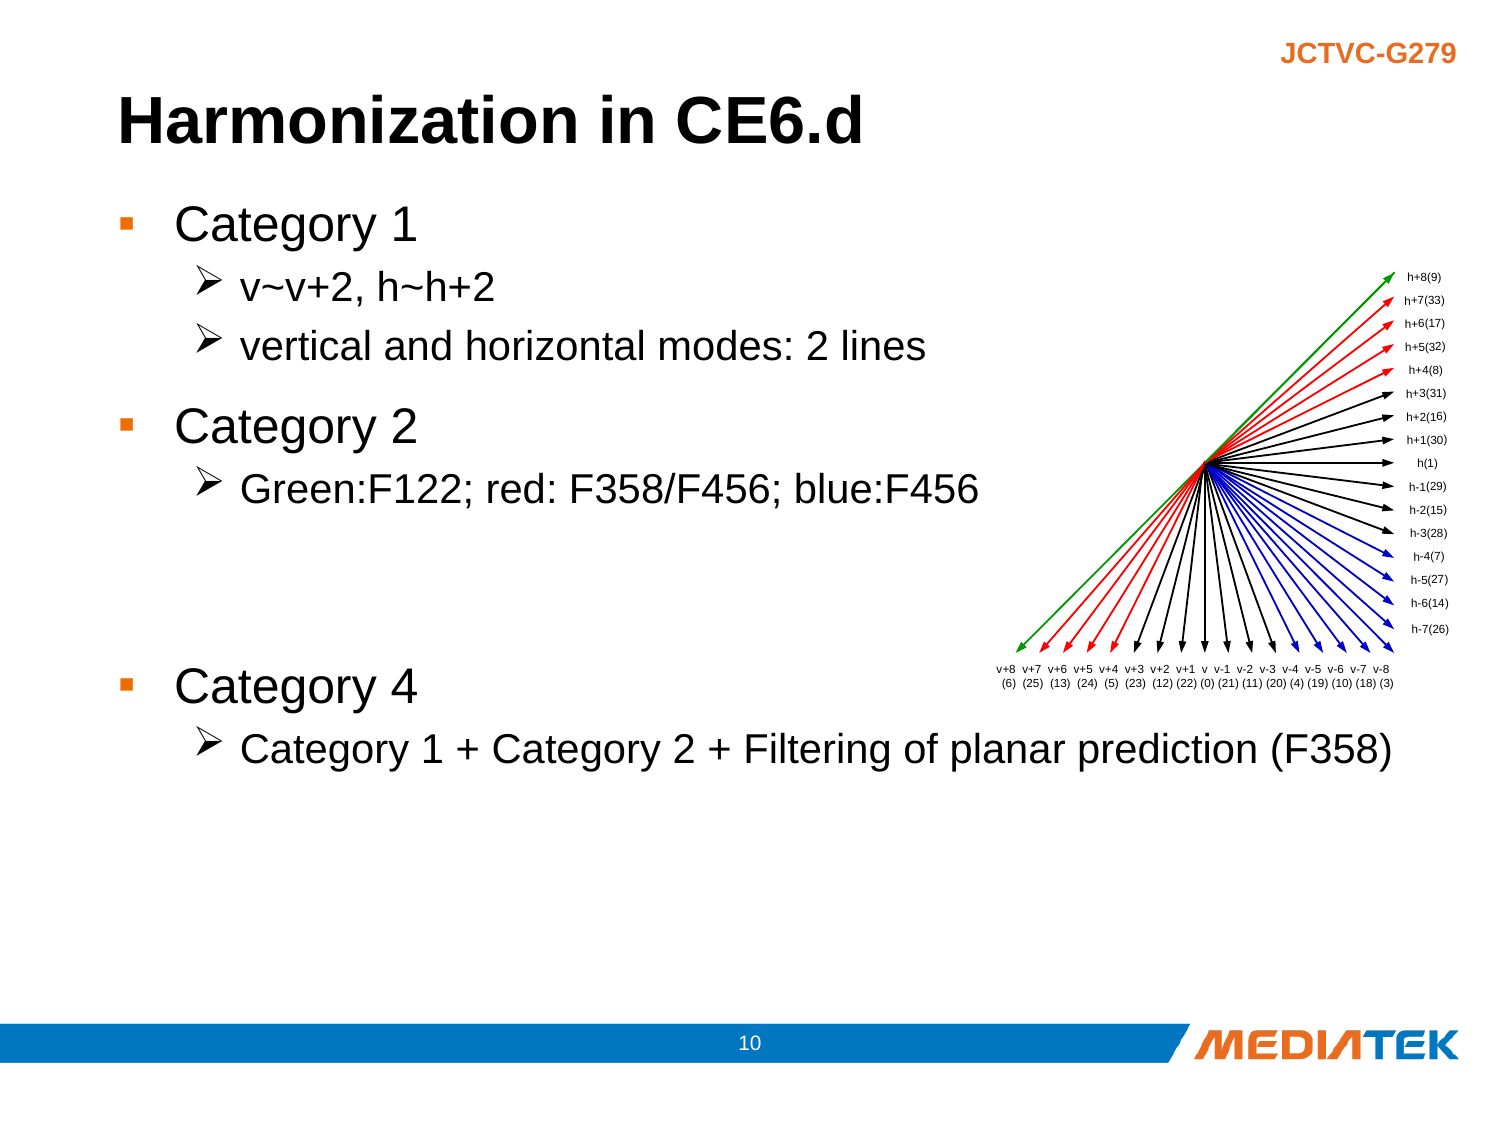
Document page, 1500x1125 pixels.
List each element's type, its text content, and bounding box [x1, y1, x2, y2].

slide_number 9 [711, 1022, 789, 1090]
list Category 1 v~v+2, h~h+2 vertical and horizontal modes: 2 lines Category 2 Green:F122; red: F358/F456; blue:F456 Category 4 Category 1 + Category 2 + Filtering of planar prediction (F358) [102, 184, 1425, 998]
title Harmonization in CE6.d [101, 62, 1425, 172]
picture [0, 1023, 711, 1063]
picture [789, 1023, 1459, 1063]
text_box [972, 245, 1459, 697]
